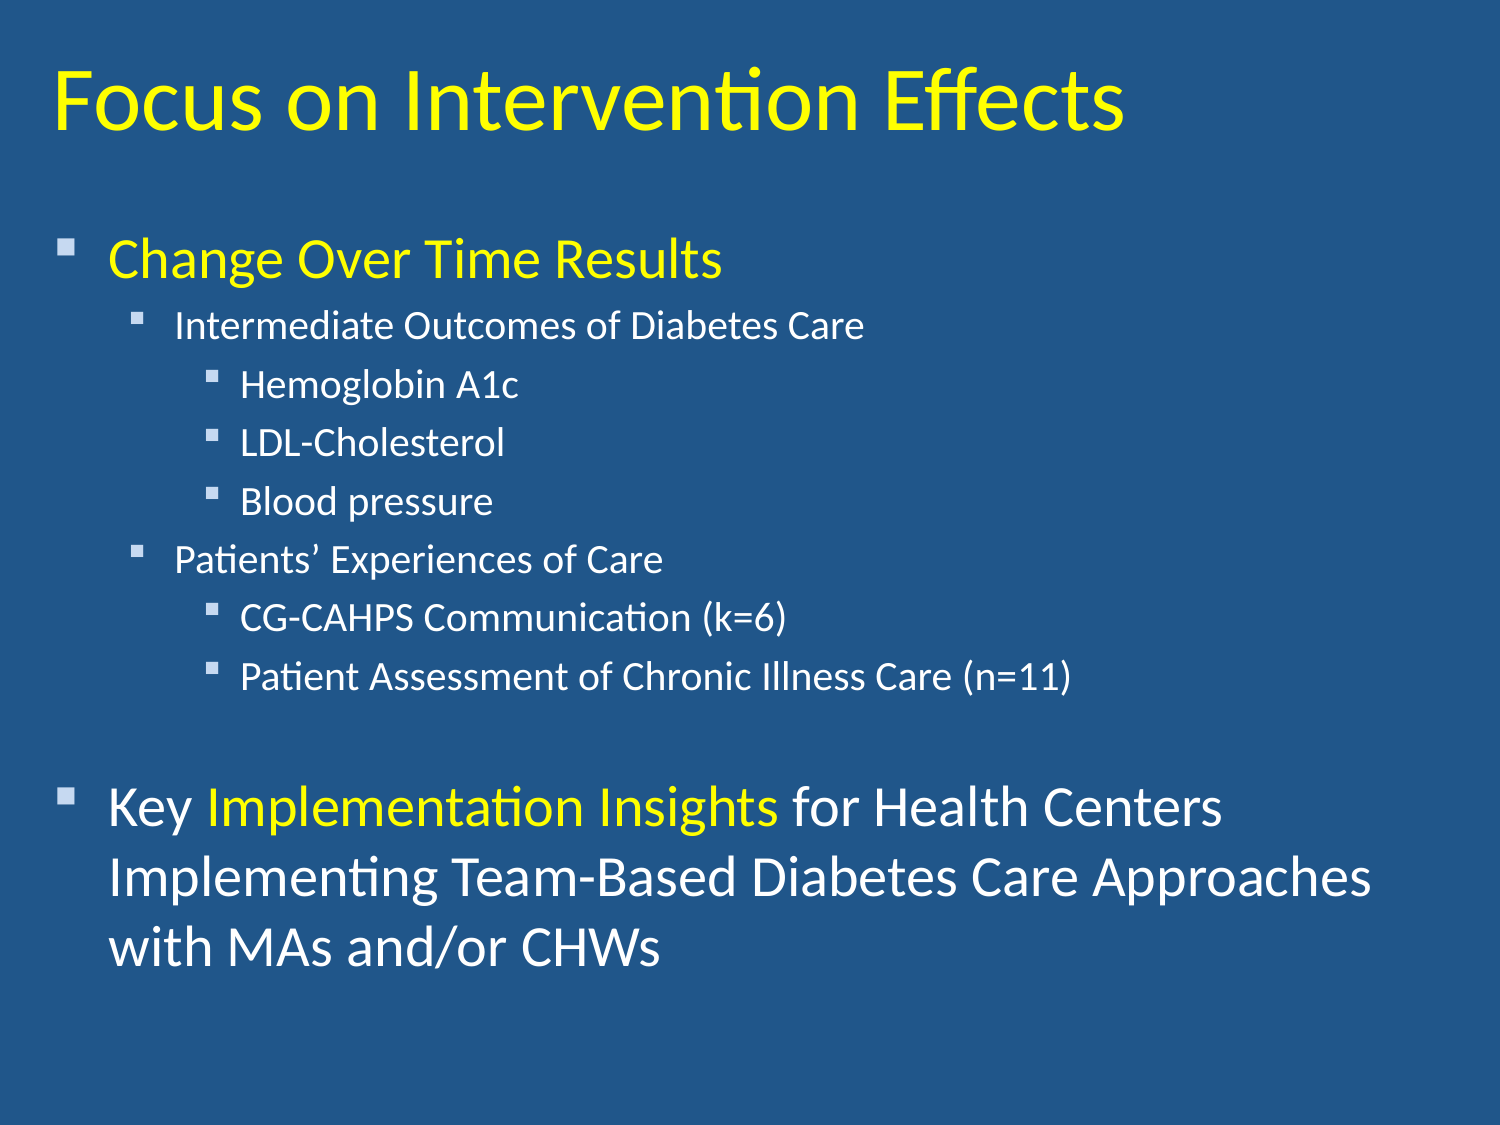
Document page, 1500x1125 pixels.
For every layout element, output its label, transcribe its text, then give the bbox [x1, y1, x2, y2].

list Change Over Time Results Intermediate Outcomes of Diabetes Care Hemoglobin A1c LDL-Cholesterol Blood pressure Patients’ Experiences of Care CG-CAHPS Communication (k=6) Patient Assessment of Chronic Illness Care (n=11) Key Implementation Insights for Health Centers Implementing Team-Based Diabetes Care Approaches with MAs and/or CHWs [37, 212, 1463, 955]
title Focus on Intervention Effects [37, 0, 1463, 188]
